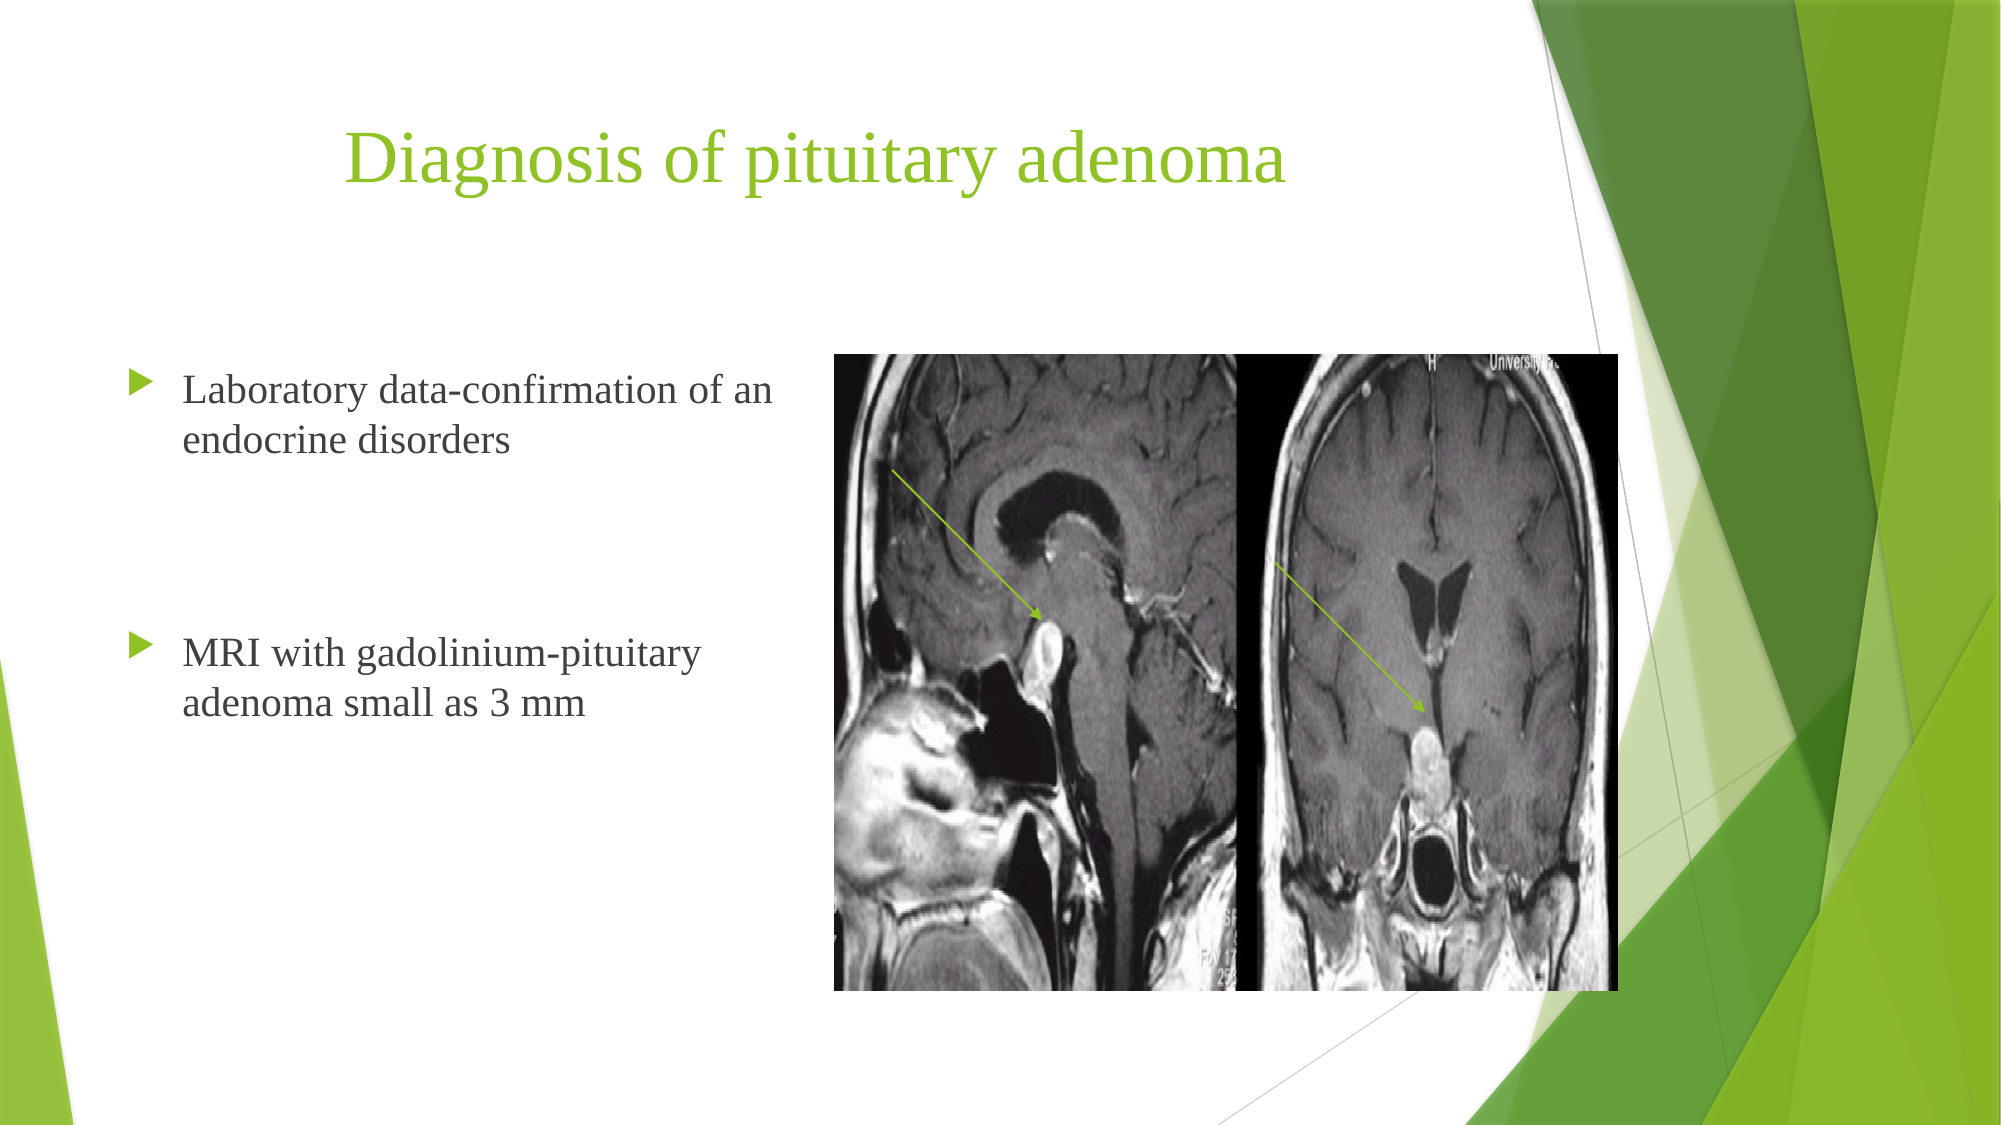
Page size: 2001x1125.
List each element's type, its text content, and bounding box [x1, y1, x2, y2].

list Laboratory data-confirmation of an endocrine disorders MRI with gadolinium-pituitary adenoma small as 3 mm [111, 354, 798, 992]
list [834, 353, 1618, 992]
title Diagnosis of pituitary adenoma [111, 99, 1522, 231]
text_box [1274, 561, 1426, 713]
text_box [891, 469, 1043, 621]
